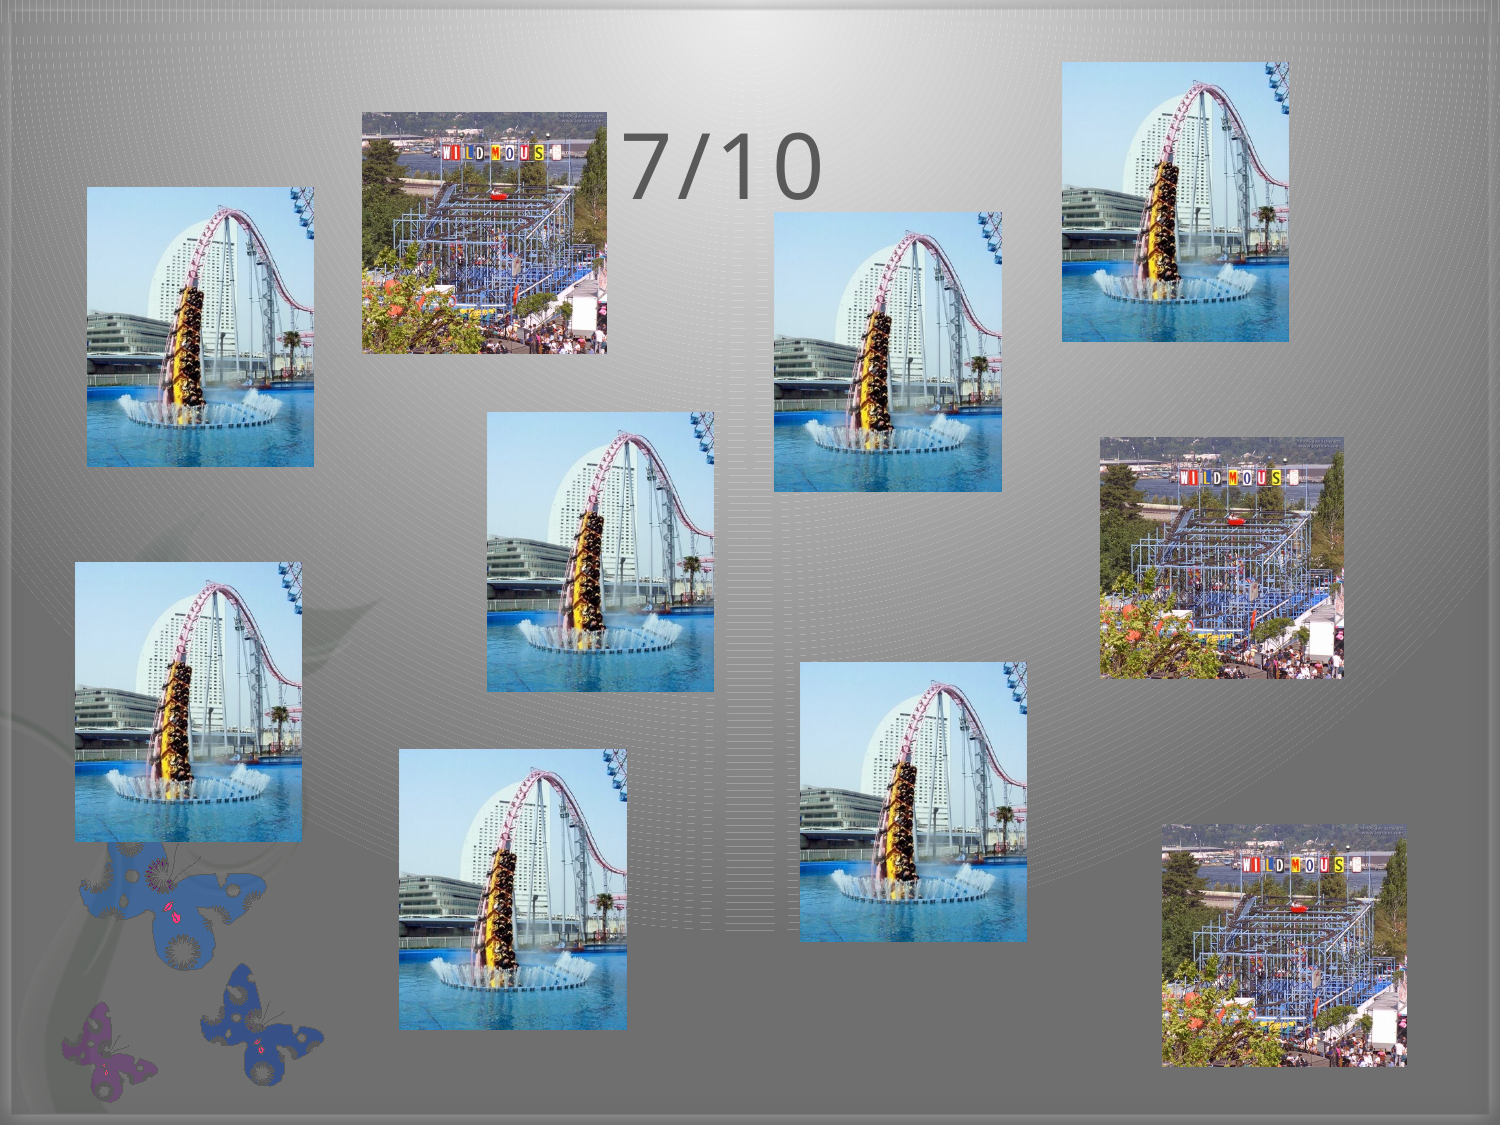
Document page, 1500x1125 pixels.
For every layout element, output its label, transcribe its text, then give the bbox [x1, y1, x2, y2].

title 7/10 [75, 24, 1200, 300]
picture [1099, 437, 1344, 679]
picture [87, 187, 315, 468]
picture [362, 112, 607, 354]
picture [799, 662, 1027, 943]
picture [487, 412, 715, 693]
picture [1062, 62, 1290, 343]
picture [774, 212, 1002, 493]
picture [11, 474, 627, 1113]
picture [1162, 824, 1407, 1067]
